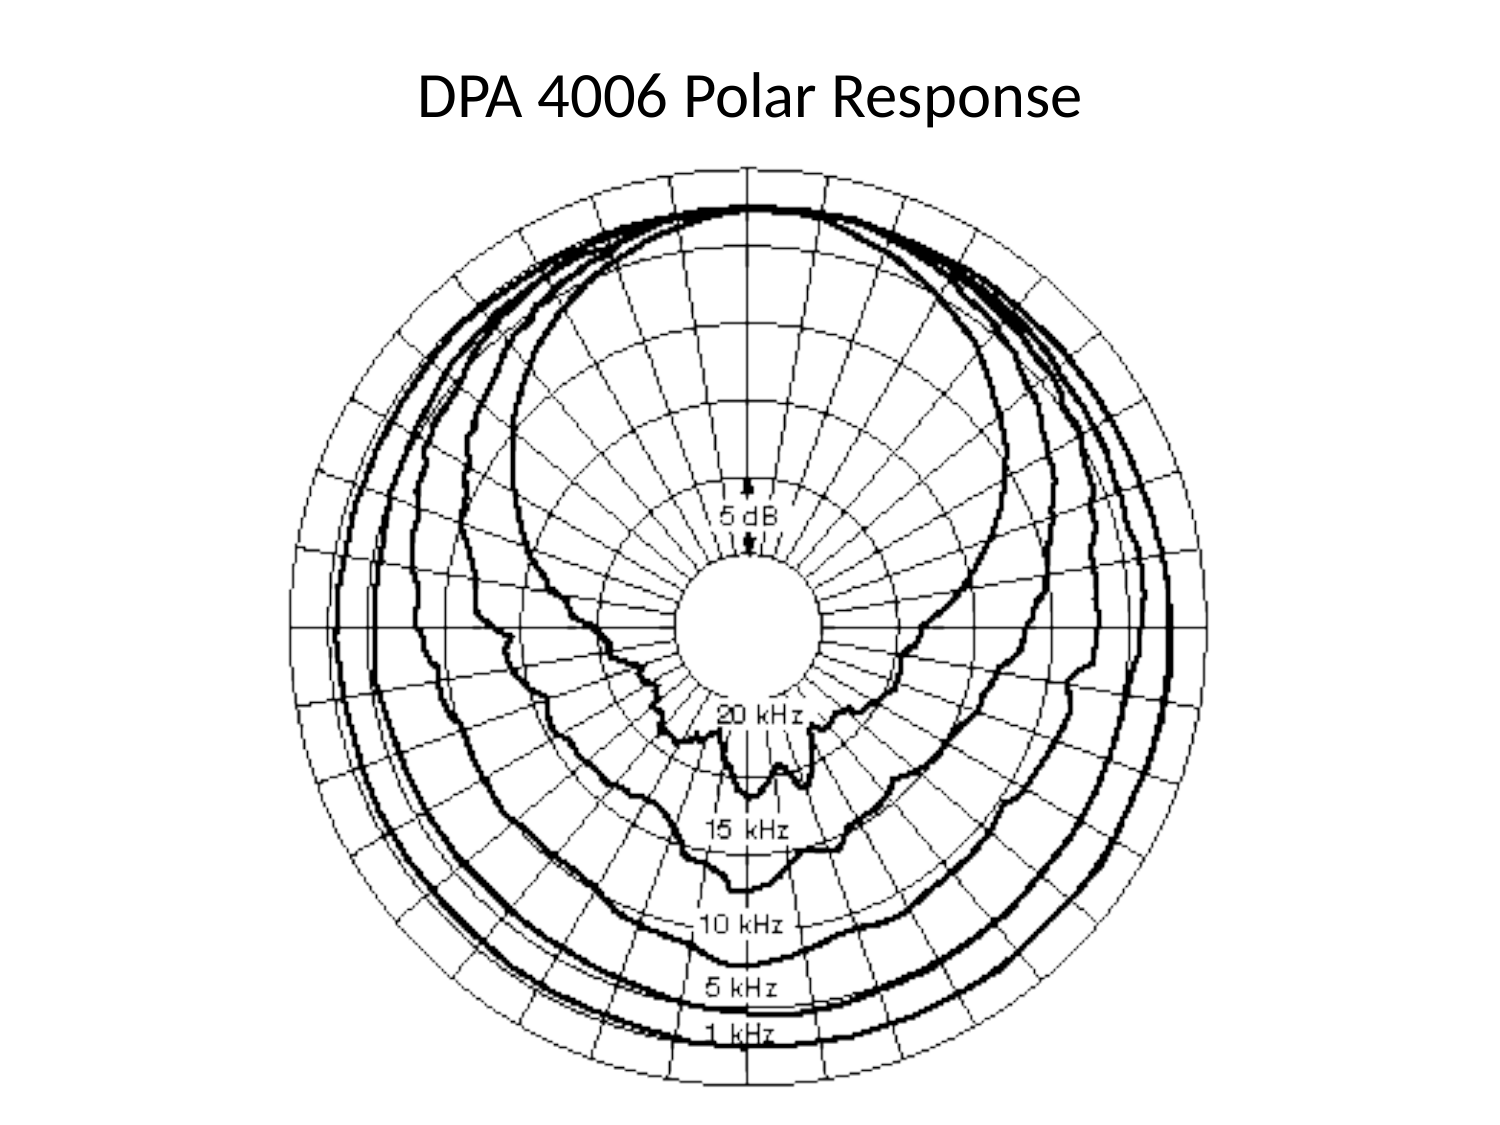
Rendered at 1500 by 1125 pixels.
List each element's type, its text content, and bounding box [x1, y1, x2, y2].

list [261, 130, 1238, 1113]
title DPA 4006 Polar Response [75, 45, 1425, 138]
